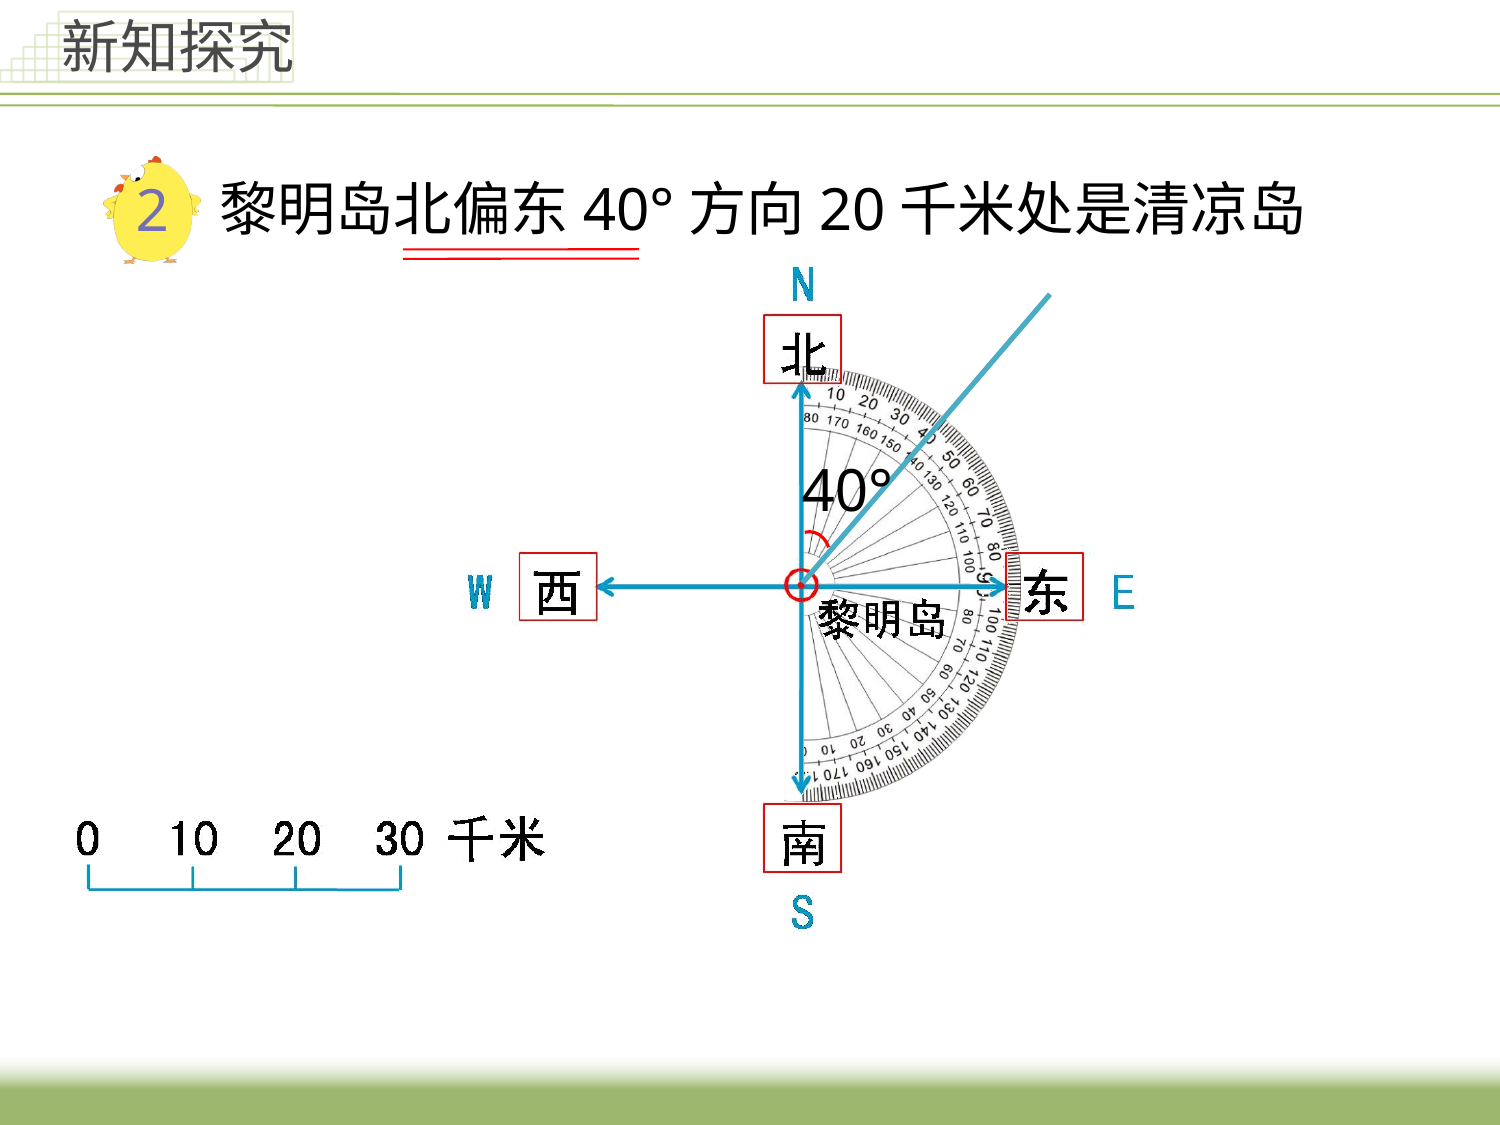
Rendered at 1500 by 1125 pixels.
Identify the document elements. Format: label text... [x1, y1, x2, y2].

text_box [781, 314, 1071, 563]
picture [42, 232, 1167, 942]
list 2 [0, 155, 530, 261]
list 新知探究 [46, 0, 801, 98]
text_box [402, 248, 640, 260]
title 黎明岛北偏东40°方向20千米处是清凉岛 [204, 113, 1343, 301]
